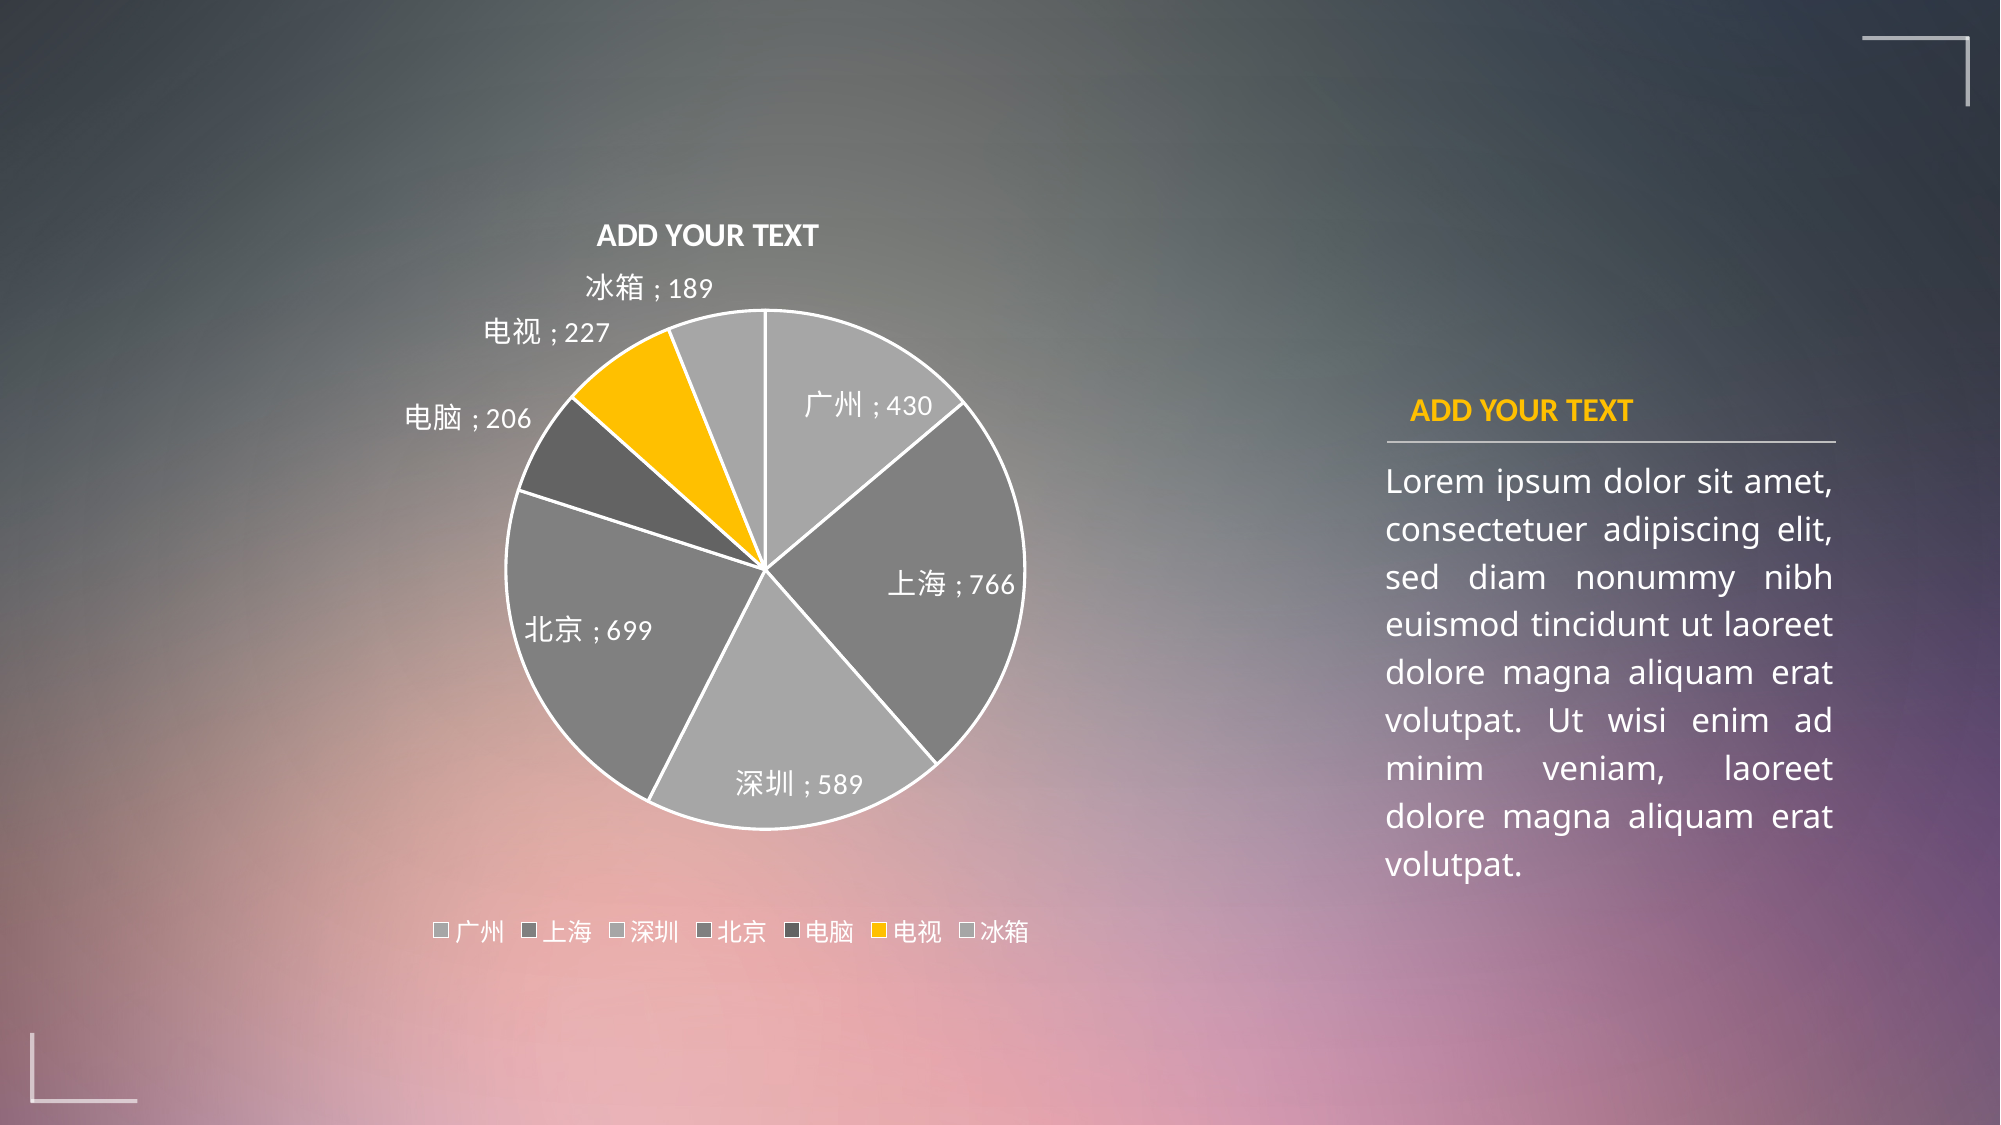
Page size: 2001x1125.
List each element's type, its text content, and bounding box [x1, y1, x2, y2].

text_box ADD YOUR TEXT [1407, 380, 1649, 436]
picture [0, 0, 2000, 1125]
text_box Lorem ipsum dolor sit amet, consectetuer adipiscing elit, sed diam nonummy nibh euismod tincidunt ut laoreet dolore magna aliquam erat volutpat. Ut wisi enim ad minim veniam, laoreet dolore magna aliquam erat volutpat. [1407, 444, 1849, 891]
chart [57, 169, 1407, 956]
